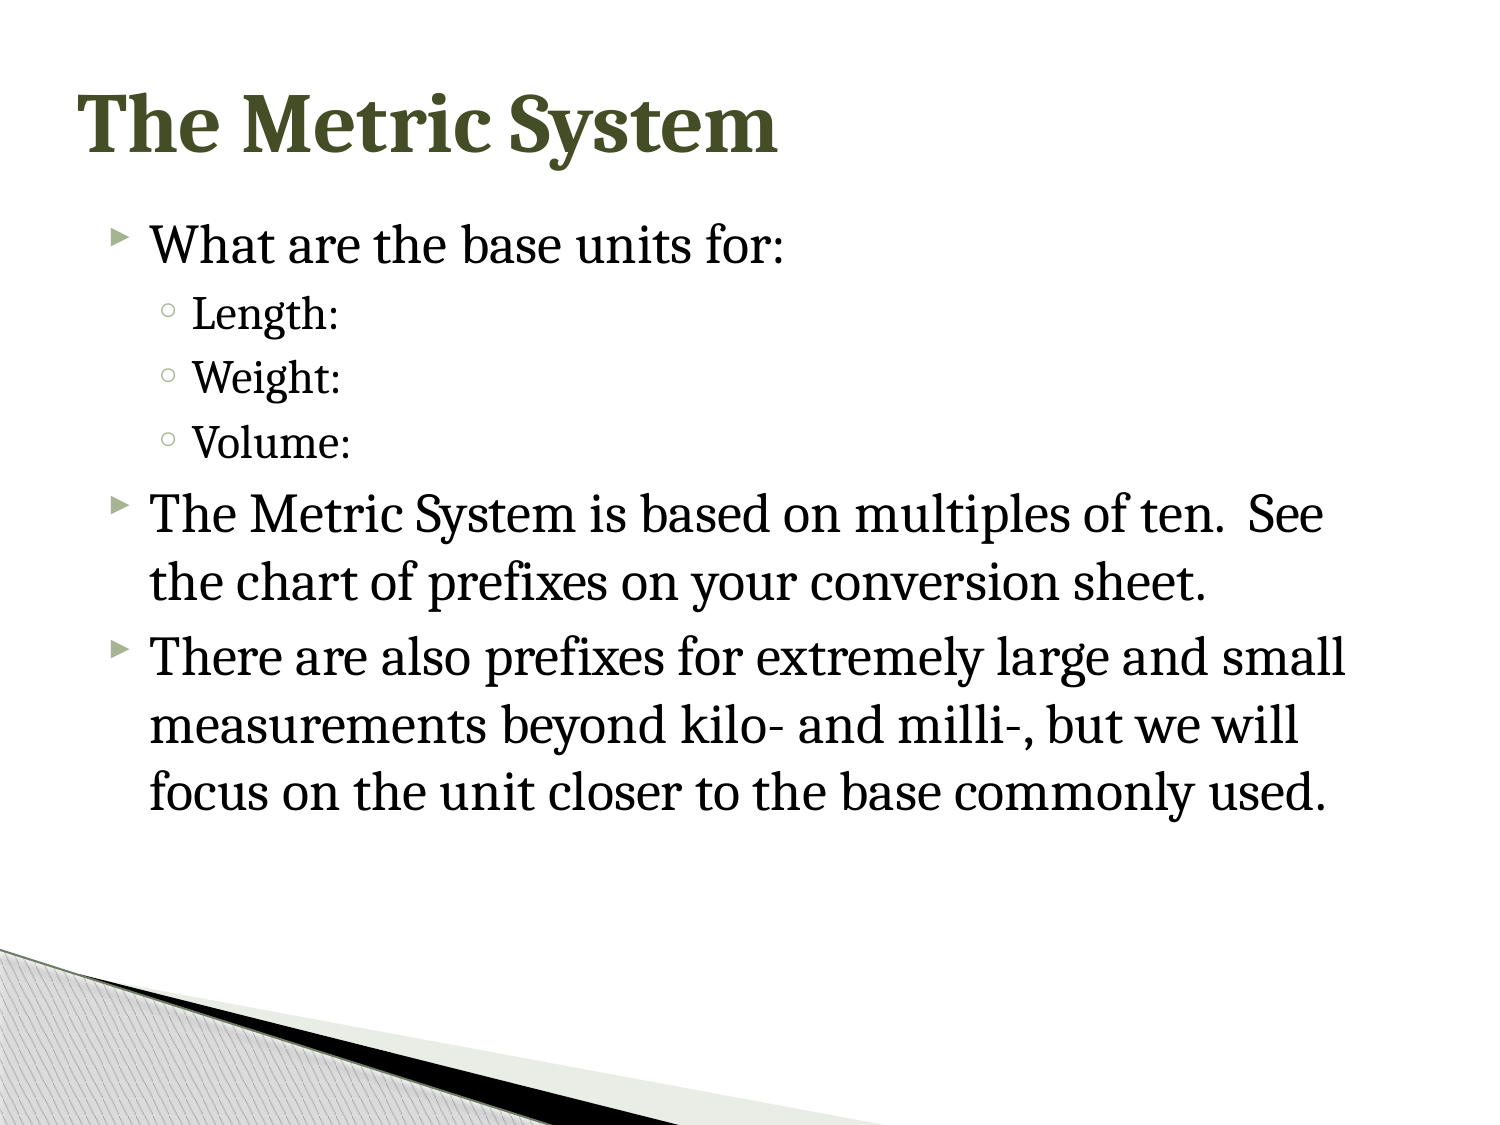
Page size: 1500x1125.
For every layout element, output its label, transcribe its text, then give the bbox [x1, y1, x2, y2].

title The Metric System [62, 24, 1413, 213]
list What are the base units for: Length: Weight: Volume: The Metric System is based on multiples of ten. See the chart of prefixes on your conversion sheet. There are also prefixes for extremely large and small measurements beyond kilo- and milli-, but we will focus on the unit closer to the base commonly used. [75, 200, 1425, 986]
